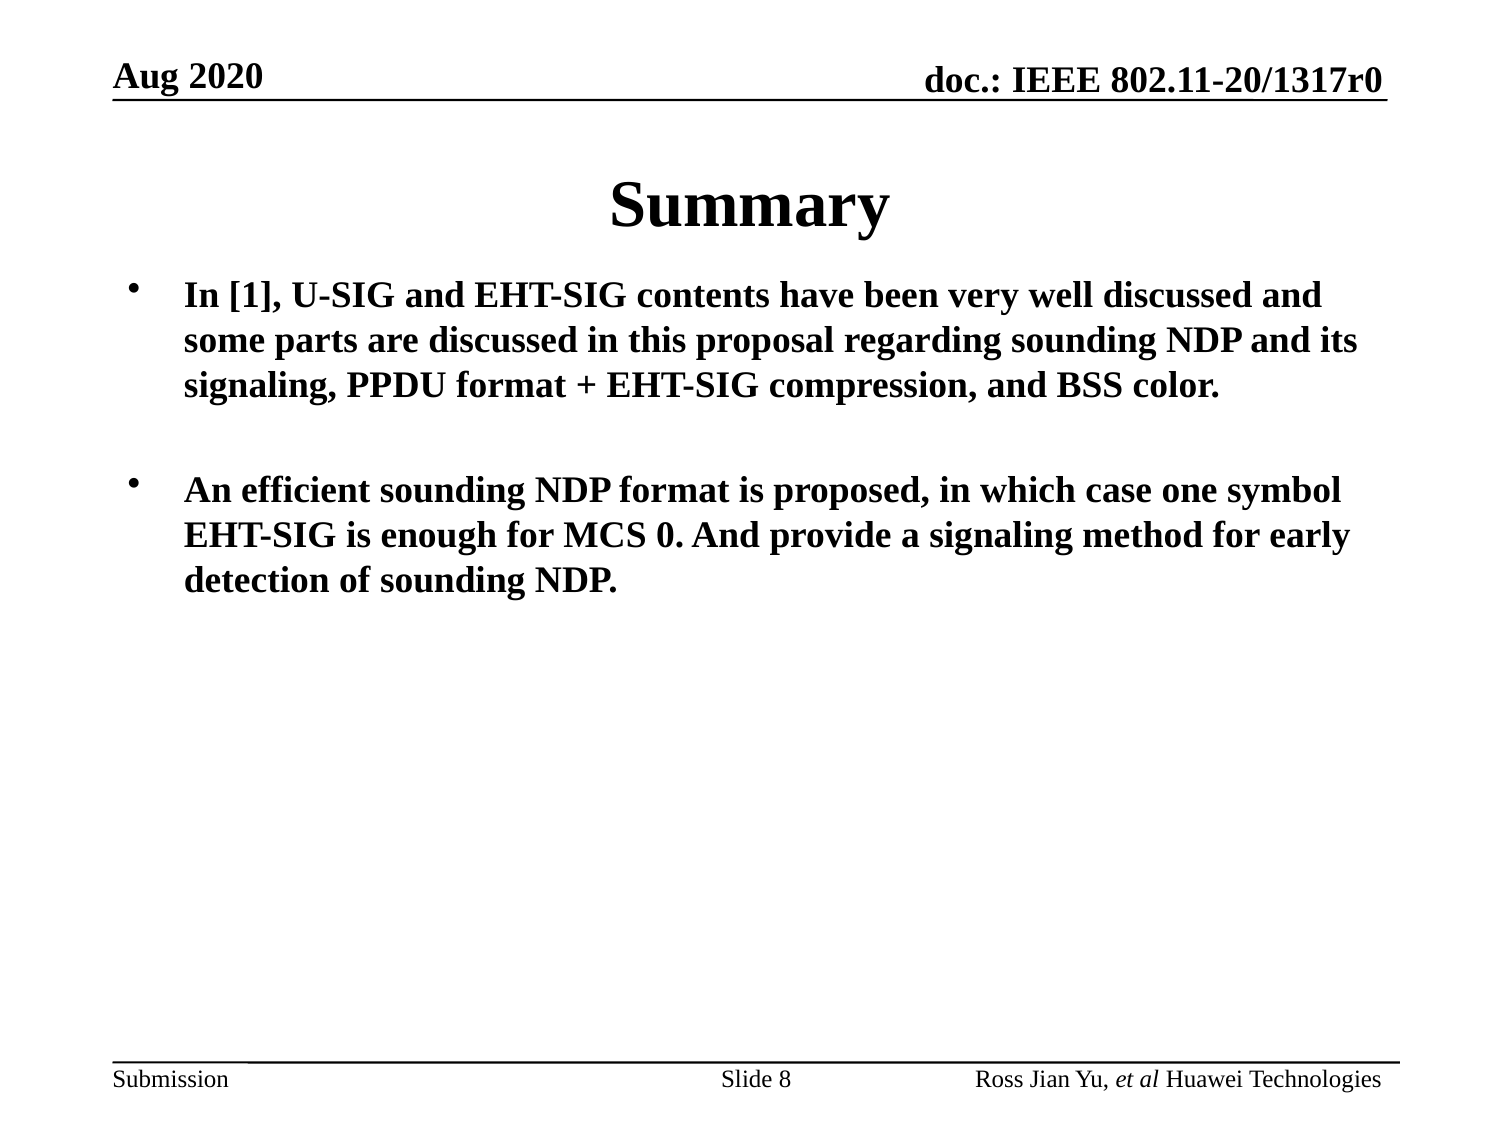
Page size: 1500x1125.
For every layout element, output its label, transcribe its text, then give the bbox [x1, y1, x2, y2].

list In [1], U-SIG and EHT-SIG contents have been very well discussed and some parts are discussed in this proposal regarding sounding NDP and its signaling, PPDU format + EHT-SIG compression, and BSS color. An efficient sounding NDP format is proposed, in which case one symbol EHT-SIG is enough for MCS 0. And provide a signaling method for early detection of sounding NDP. [112, 262, 1388, 1001]
slide_number Slide 8 [712, 1061, 800, 1093]
title Summary [112, 112, 1388, 262]
